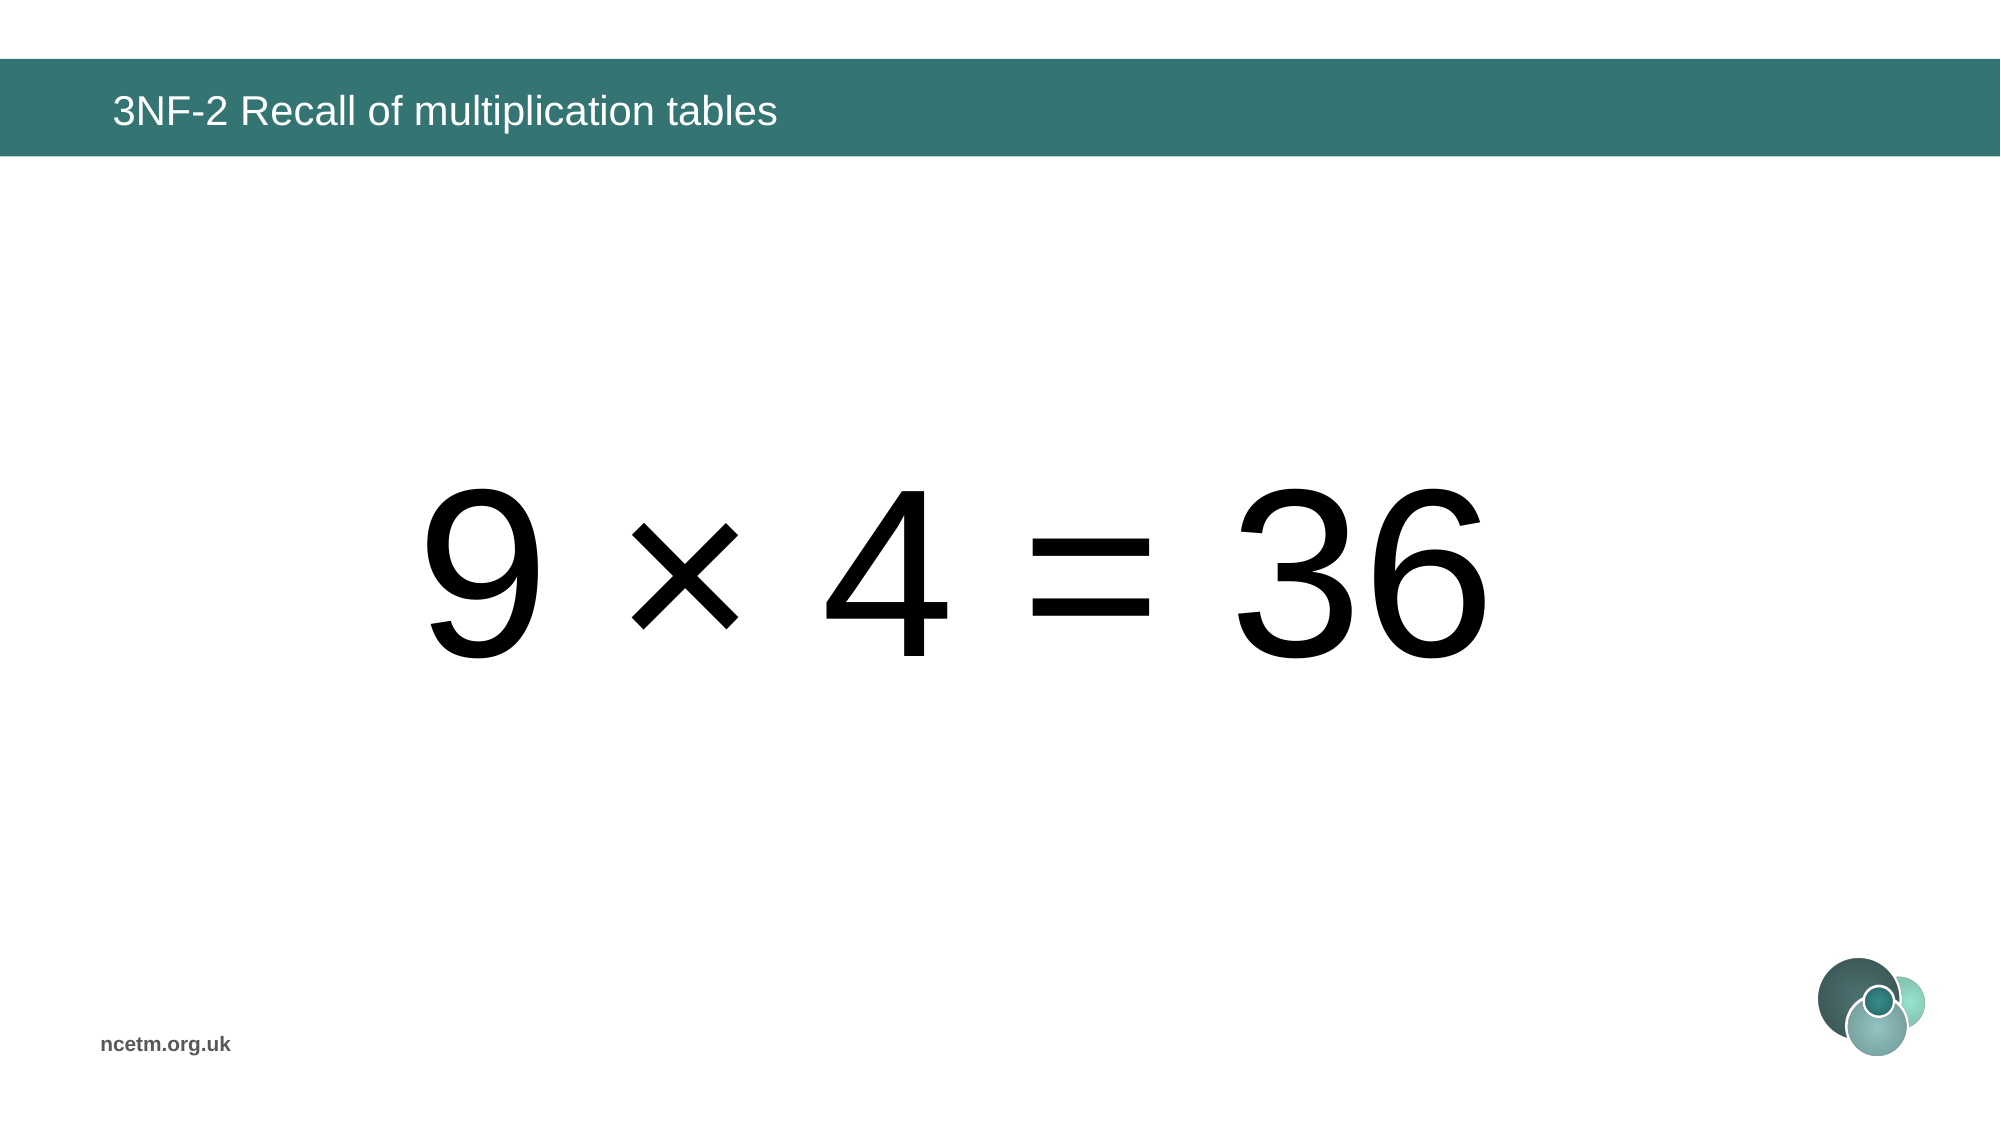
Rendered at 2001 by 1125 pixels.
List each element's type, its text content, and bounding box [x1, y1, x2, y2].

title 3NF-2 Recall of multiplication tables [97, 76, 1945, 147]
text_box 36 [1214, 409, 1511, 712]
picture [1818, 958, 1925, 1056]
text_box 9 × 4 = [401, 409, 1214, 712]
